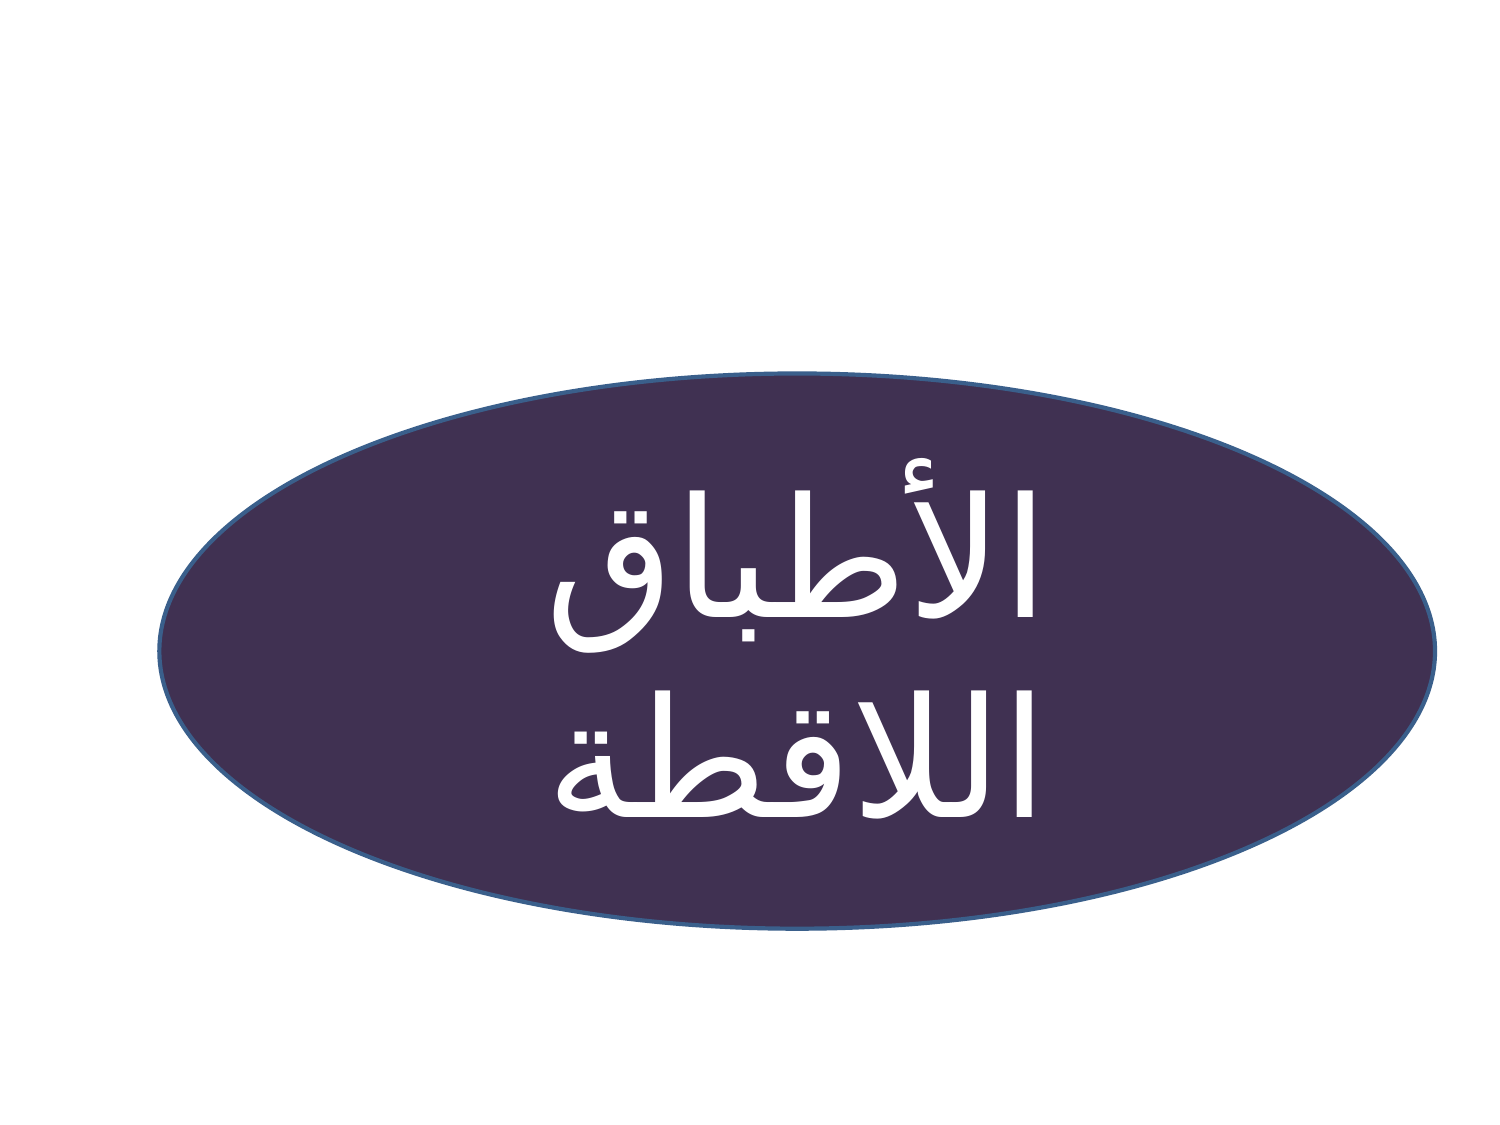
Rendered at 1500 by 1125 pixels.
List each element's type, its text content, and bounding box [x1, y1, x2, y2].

text_box الأطباق اللاقطة [157, 371, 1438, 931]
